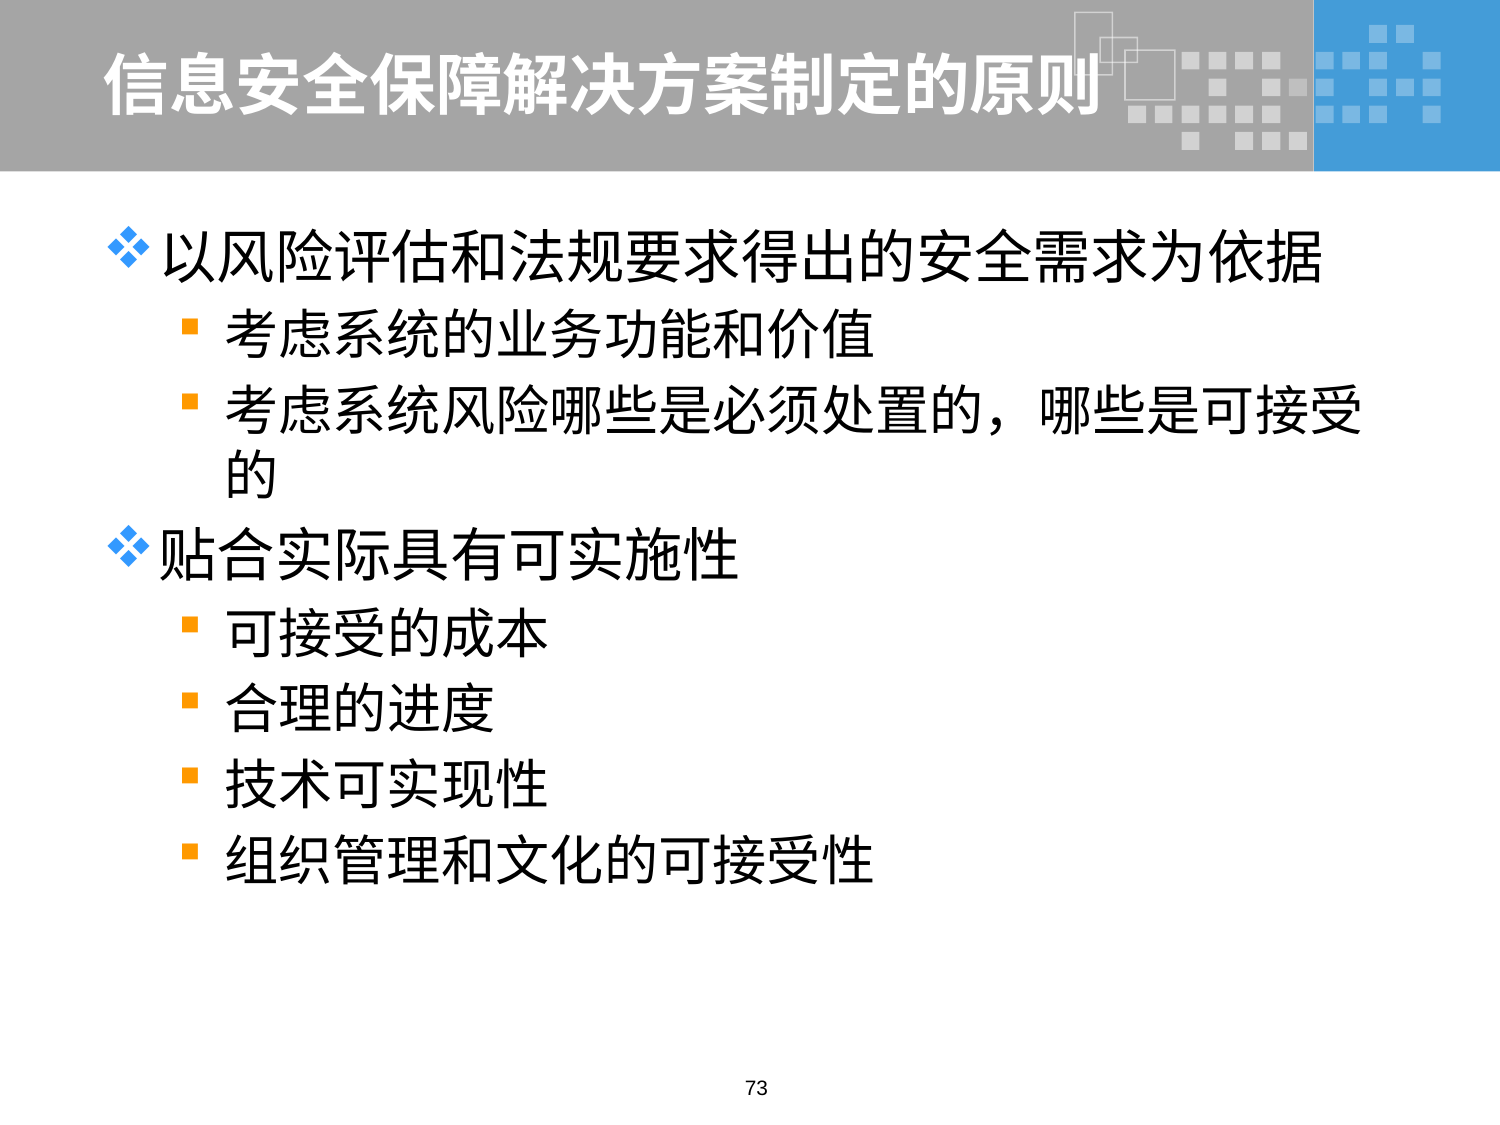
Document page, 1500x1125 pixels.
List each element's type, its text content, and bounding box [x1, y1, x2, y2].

title 信息安全保障解决方案制定的原则 [87, 42, 1252, 123]
slide_number 73 [687, 1066, 826, 1111]
list 以风险评估和法规要求得出的安全需求为依据 考虑系统的业务功能和价值 考虑系统风险哪些是必须处置的，哪些是可接受的 贴合实际具有可实施性 可接受的成本 合理的进度 技术可实现性 组织管理和文化的可接受性 [87, 212, 1432, 1050]
